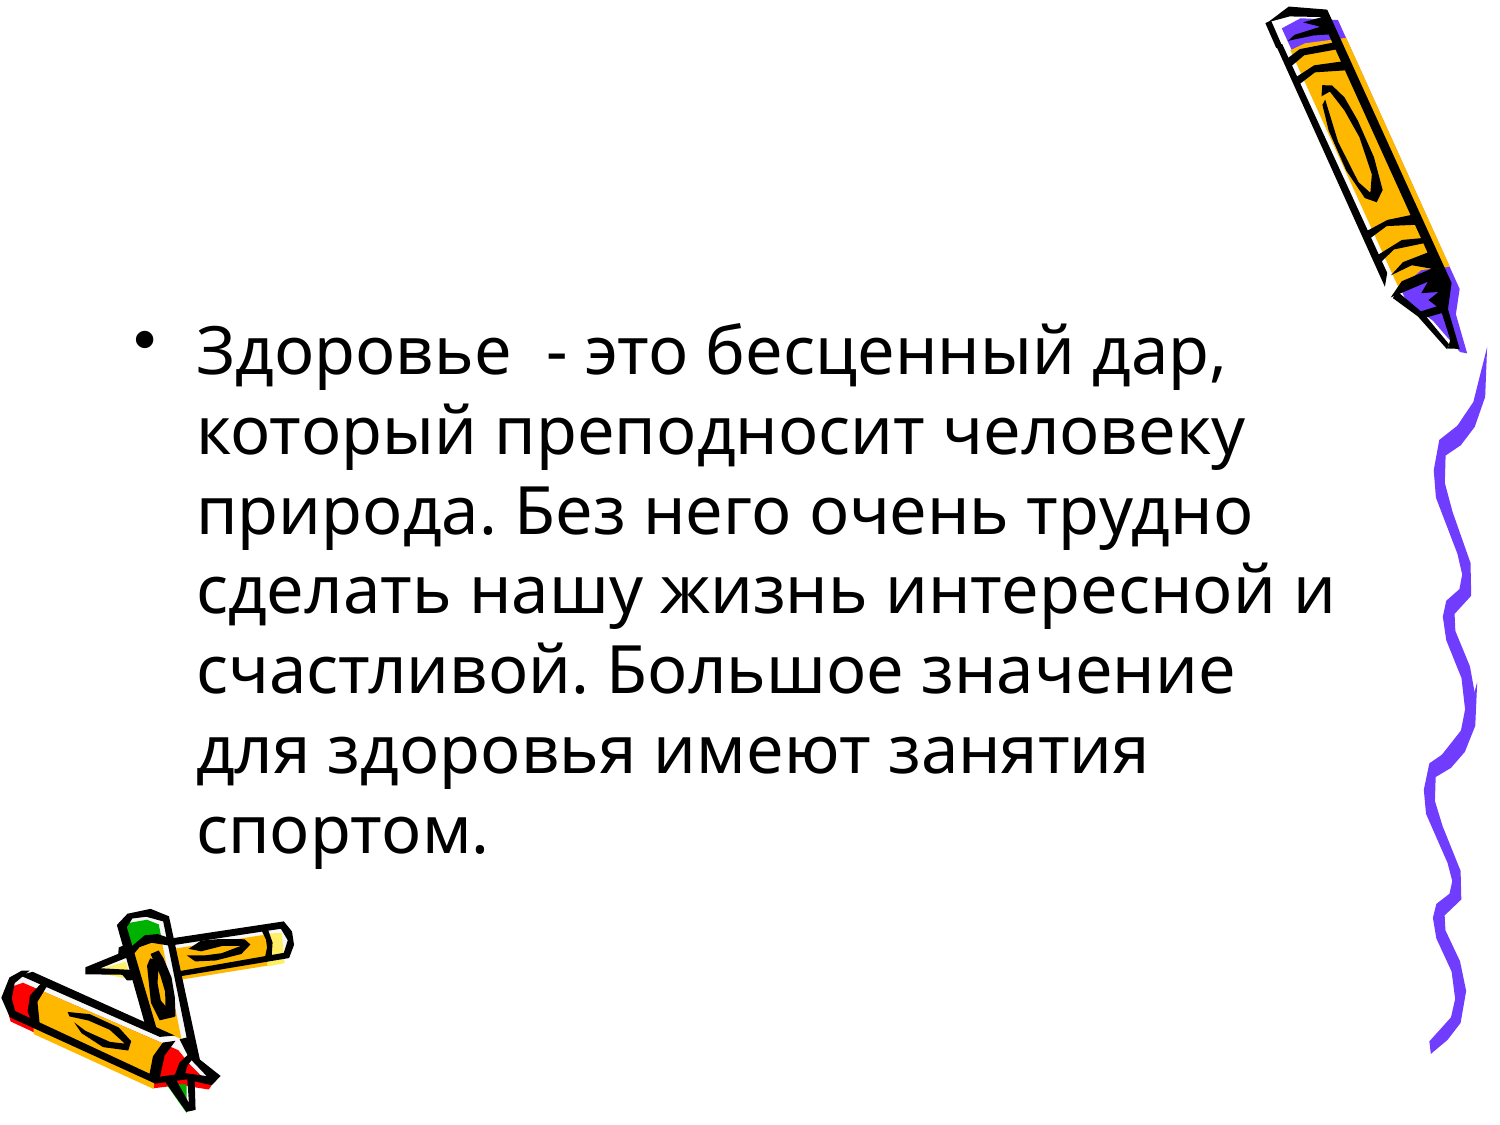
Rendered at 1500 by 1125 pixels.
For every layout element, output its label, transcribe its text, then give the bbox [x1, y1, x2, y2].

list Здоровье - это бесценный дар, который преподносит человеку природа. Без него очень трудно сделать нашу жизнь интересной и счастливой. Большое значение для здоровья имеют занятия спортом. [112, 299, 1375, 900]
